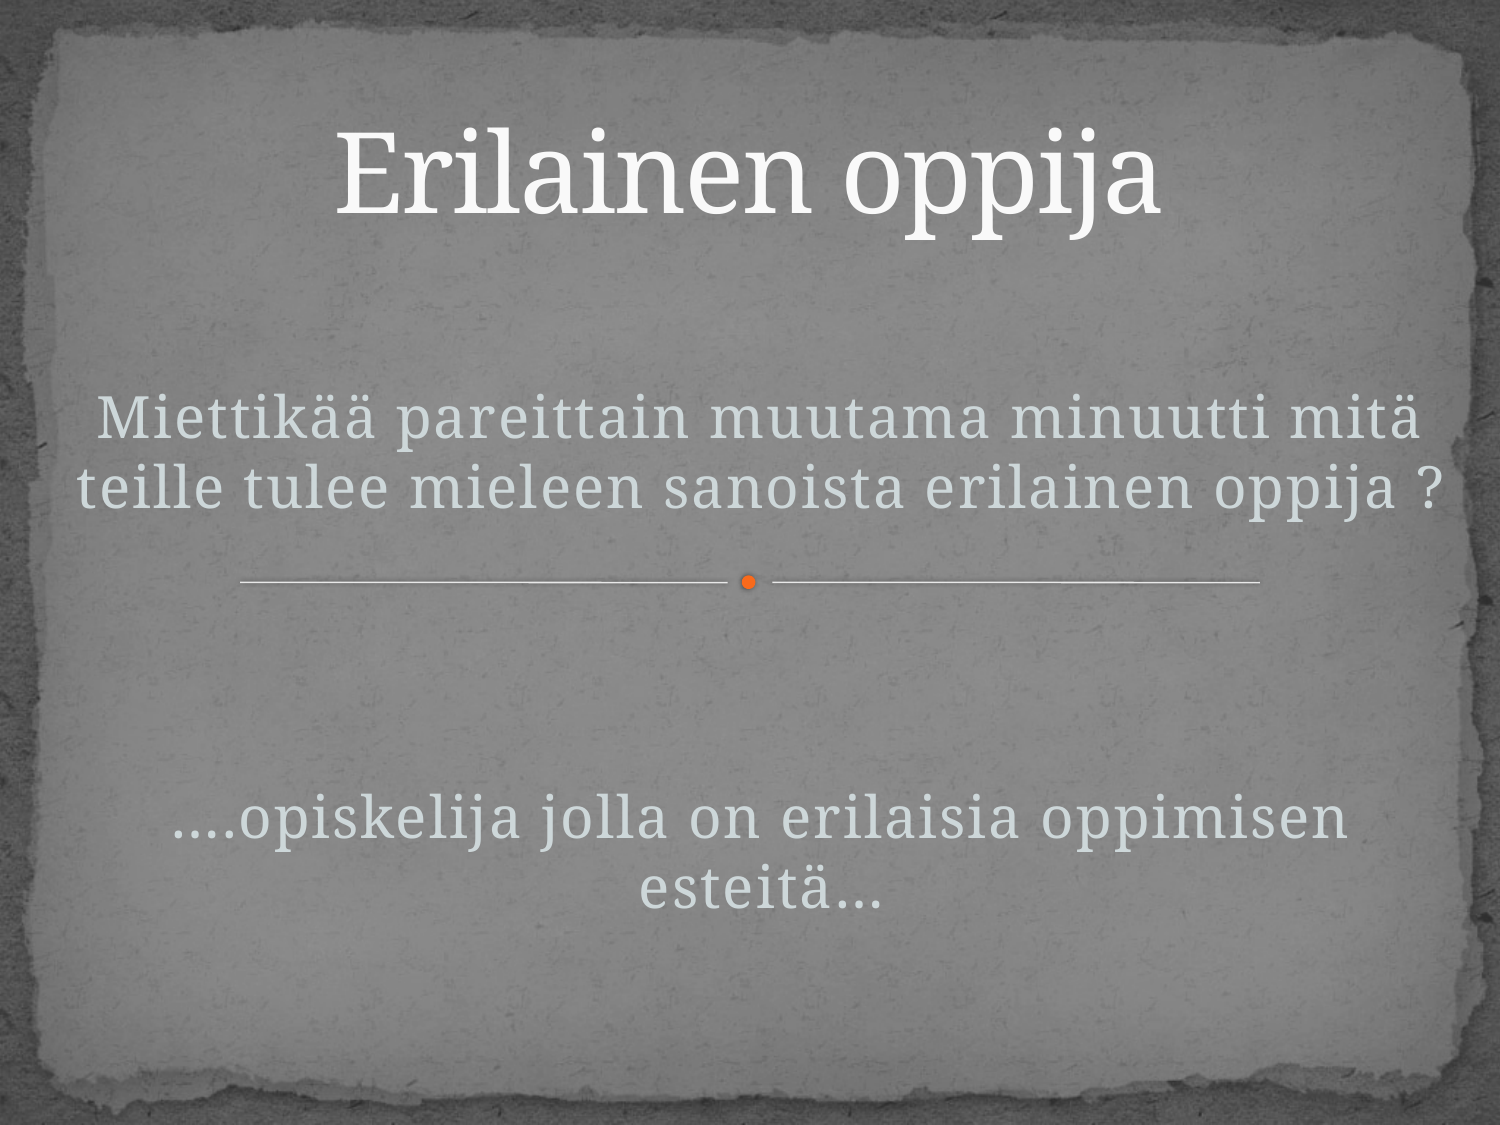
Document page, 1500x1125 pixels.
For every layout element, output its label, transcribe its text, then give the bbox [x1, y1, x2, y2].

subtitle Miettikää pareittain muutama minuutti mitä teille tulee mieleen sanoista erilainen oppija ? ….opiskelija jolla on erilaisia oppimisen esteitä… [53, 290, 1471, 965]
title Erilainen oppija [112, 89, 1388, 244]
